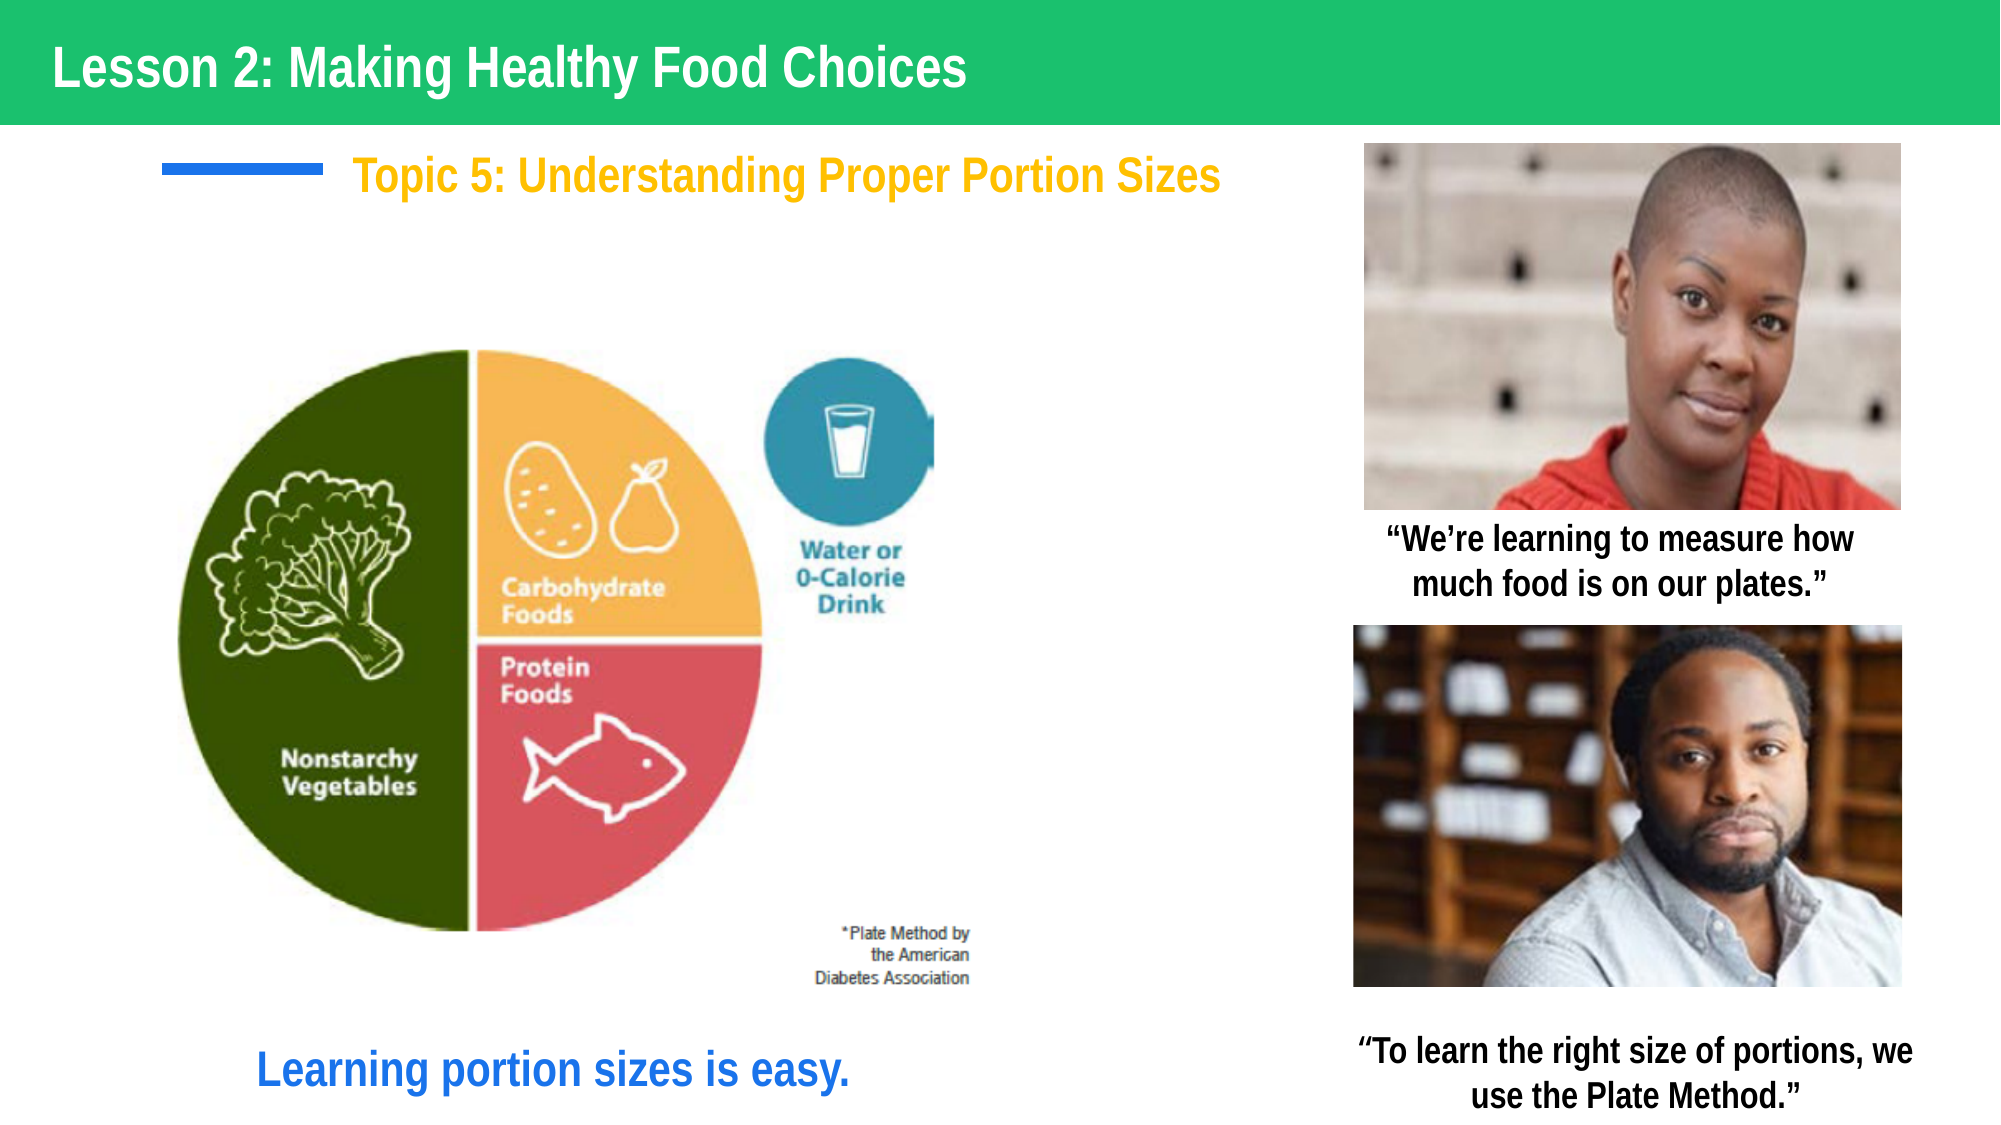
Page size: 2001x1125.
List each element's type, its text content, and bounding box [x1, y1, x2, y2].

picture [140, 279, 984, 1006]
picture [1353, 625, 1903, 987]
title Topic 5: Understanding Proper Portion Sizes [337, 134, 1937, 198]
text_box Lesson 2: Making Healthy Food Choices [37, 22, 2000, 107]
text_box [0, 0, 2000, 125]
text_box “We’re learning to measure how much food is on our plates.” [1339, 506, 1901, 612]
text_box “To learn the right size of portions, we use the Plate Method.” [1335, 1018, 1937, 1124]
picture [1364, 143, 1901, 510]
text_box Learning portion sizes is easy. [242, 1029, 1255, 1104]
